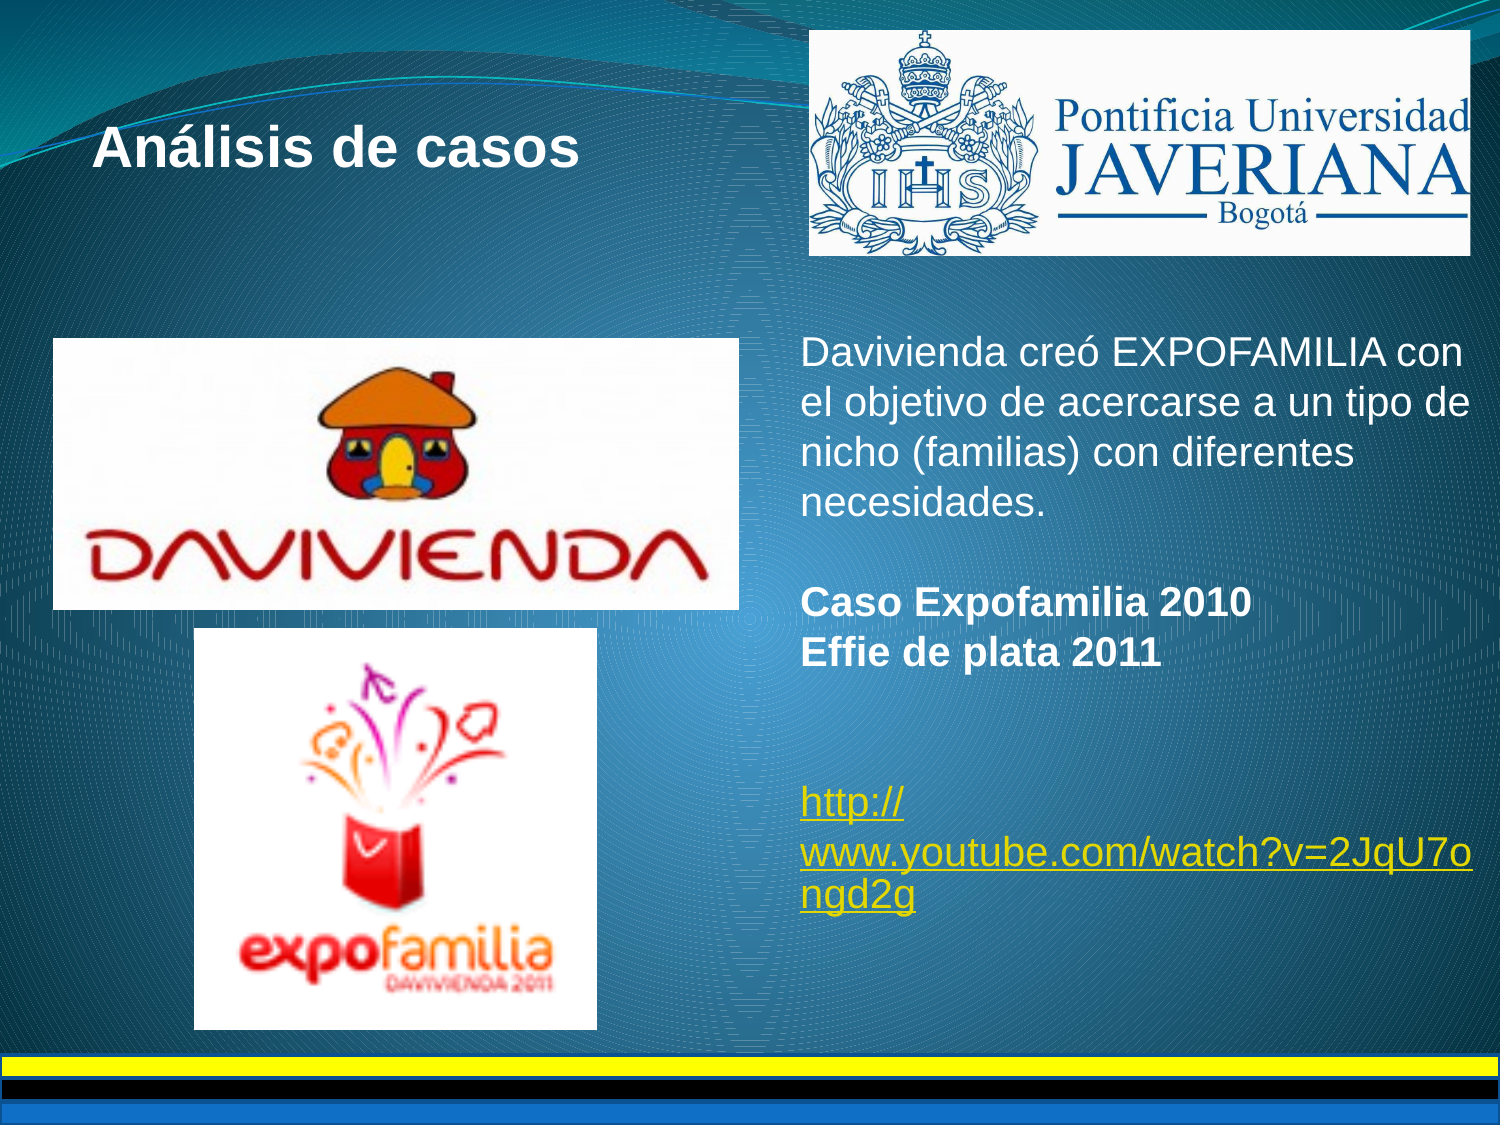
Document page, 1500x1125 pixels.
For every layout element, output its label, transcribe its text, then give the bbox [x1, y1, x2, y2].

text_box [0, 1104, 1500, 1125]
text_box [64, 326, 684, 337]
picture [194, 627, 597, 1031]
picture [52, 337, 739, 611]
text_box Davivienda creó EXPOFAMILIA con el objetivo de acercarse a un tipo de nicho (familias) con diferentes necesidades. Caso Expofamilia 2010 Effie de plata 2011 http://www.youtube.com/watch?v=2JqU7ongd2g [785, 267, 1500, 983]
text_box Análisis de casos [76, 101, 801, 187]
picture [808, 28, 1471, 256]
text_box [684, 267, 785, 662]
text_box [0, 1053, 1500, 1076]
text_box [0, 1076, 1500, 1104]
